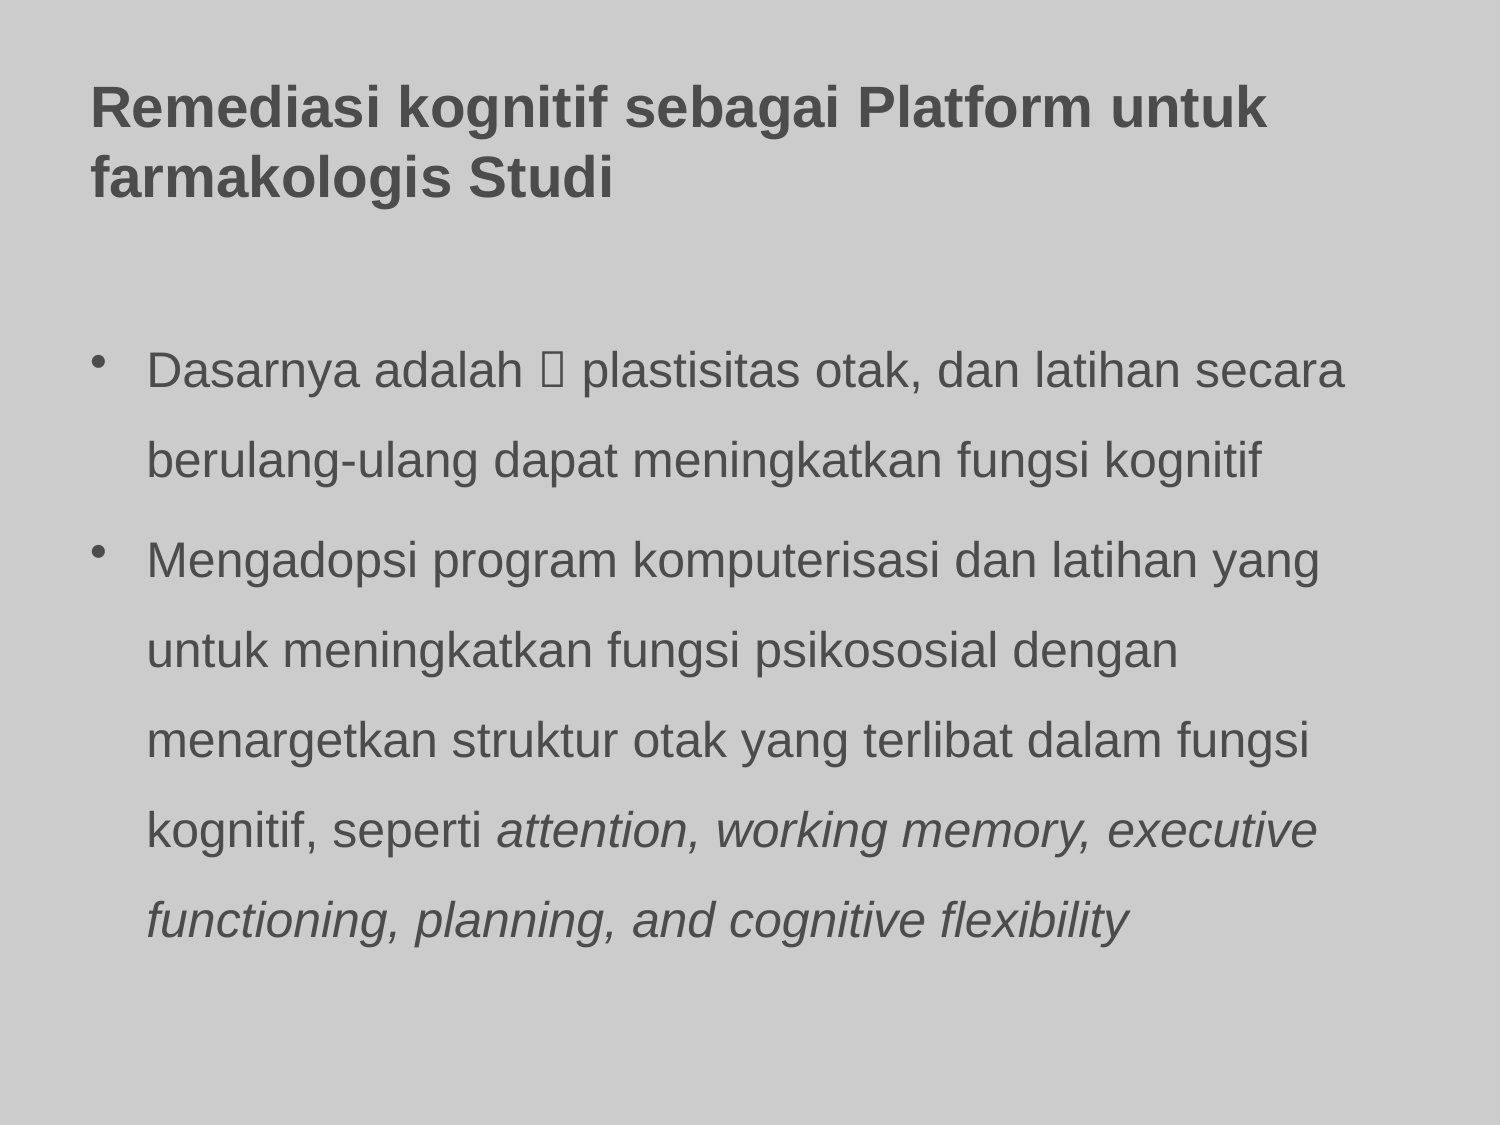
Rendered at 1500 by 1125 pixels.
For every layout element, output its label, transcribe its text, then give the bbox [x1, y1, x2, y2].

list Dasarnya adalah  plastisitas otak, dan latihan secara berulang-ulang dapat meningkatkan fungsi kognitif Mengadopsi program komputerisasi dan latihan yang untuk meningkatkan fungsi psikososial dengan menargetkan struktur otak yang terlibat dalam fungsi kognitif, seperti attention, working memory, executive functioning, planning, and cognitive flexibility [74, 299, 1426, 908]
title Remediasi kognitif sebagai Platform untuk farmakologis Studi [74, 44, 1426, 233]
